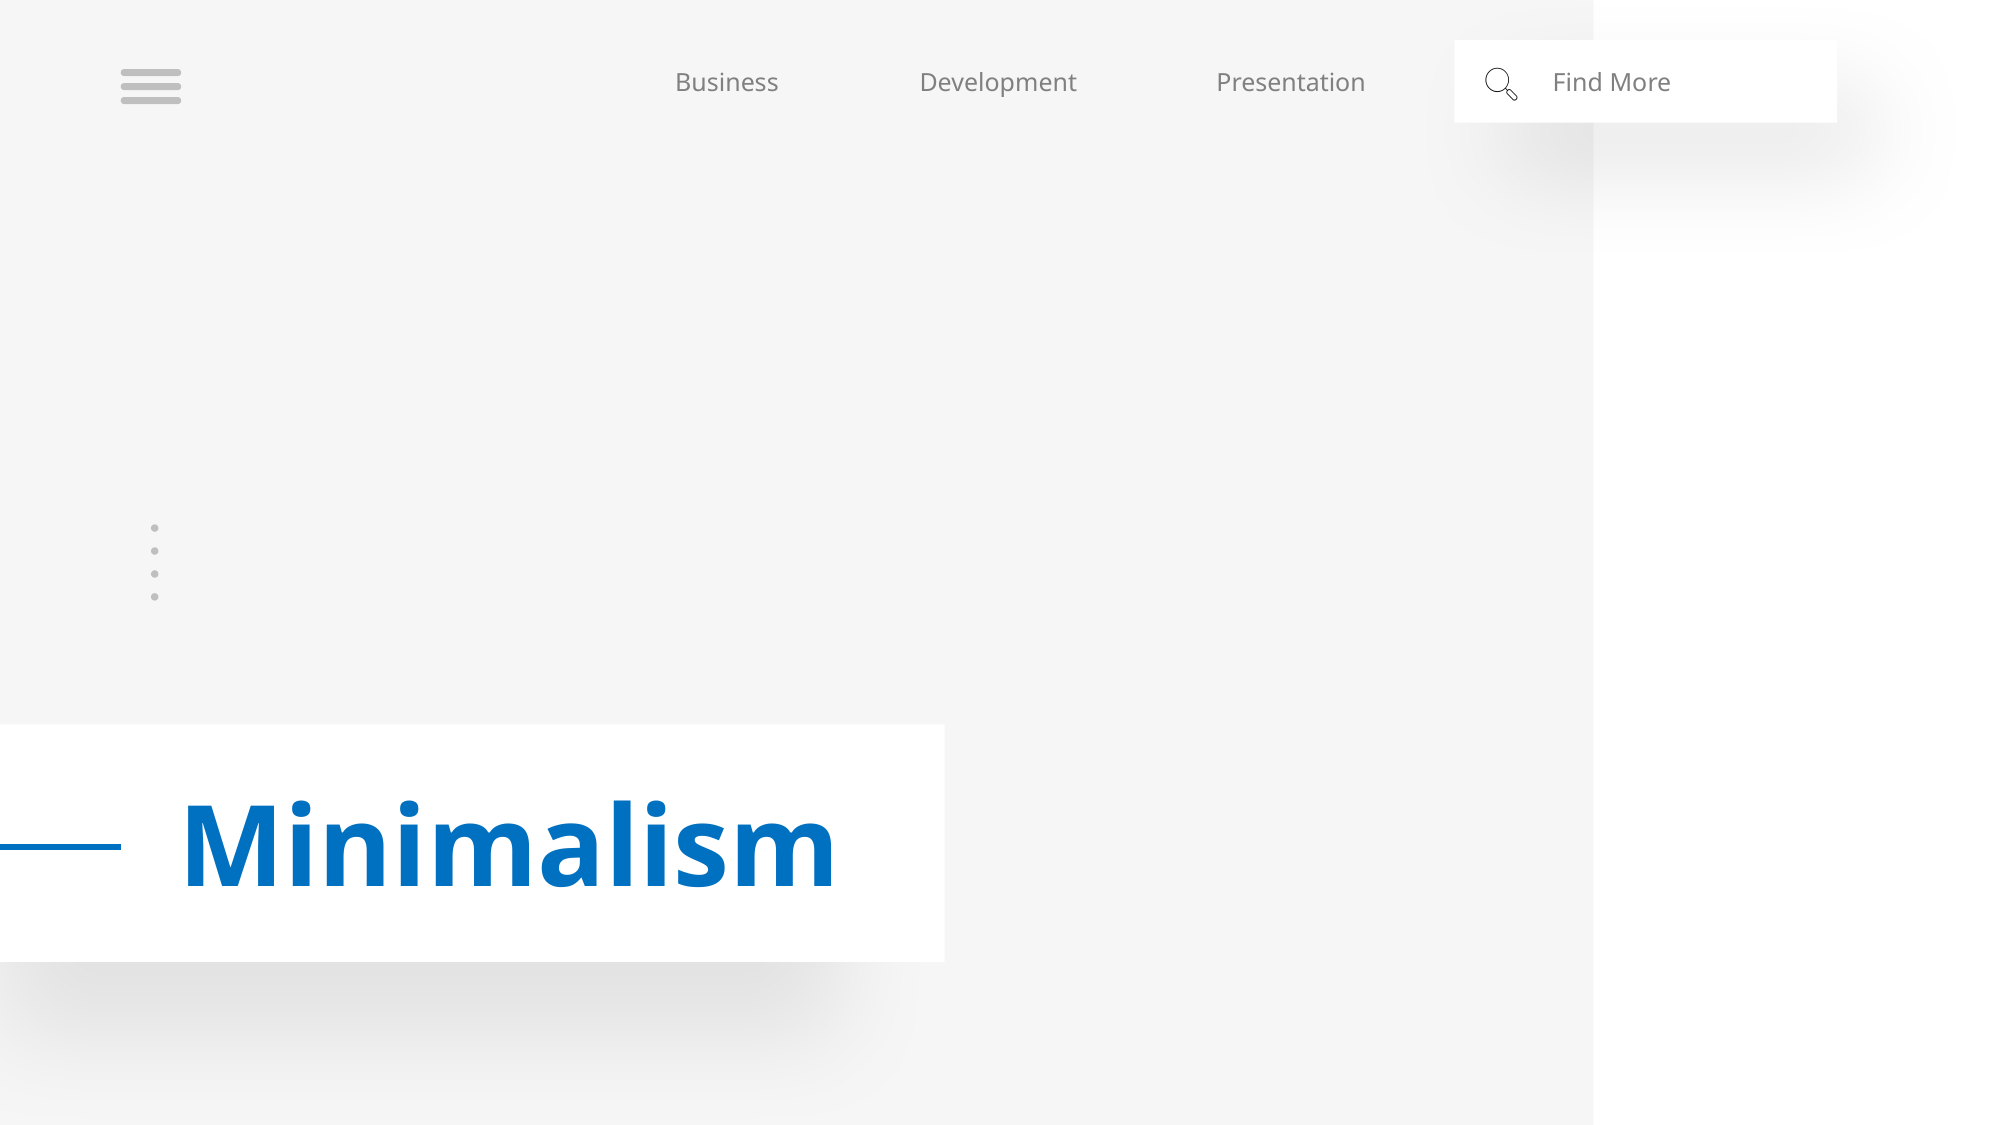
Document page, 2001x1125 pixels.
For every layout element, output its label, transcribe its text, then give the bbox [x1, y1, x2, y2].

picture [1482, 64, 1521, 104]
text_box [150, 524, 159, 601]
picture [309, 162, 1838, 963]
text_box [0, 723, 309, 963]
text_box Development [904, 58, 1093, 104]
text_box Presentation [1201, 58, 1382, 104]
text_box [1453, 39, 1838, 124]
text_box Find More [1537, 58, 1687, 104]
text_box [120, 69, 182, 105]
text_box Business [660, 58, 794, 104]
text_box Minimalism [163, 766, 309, 916]
